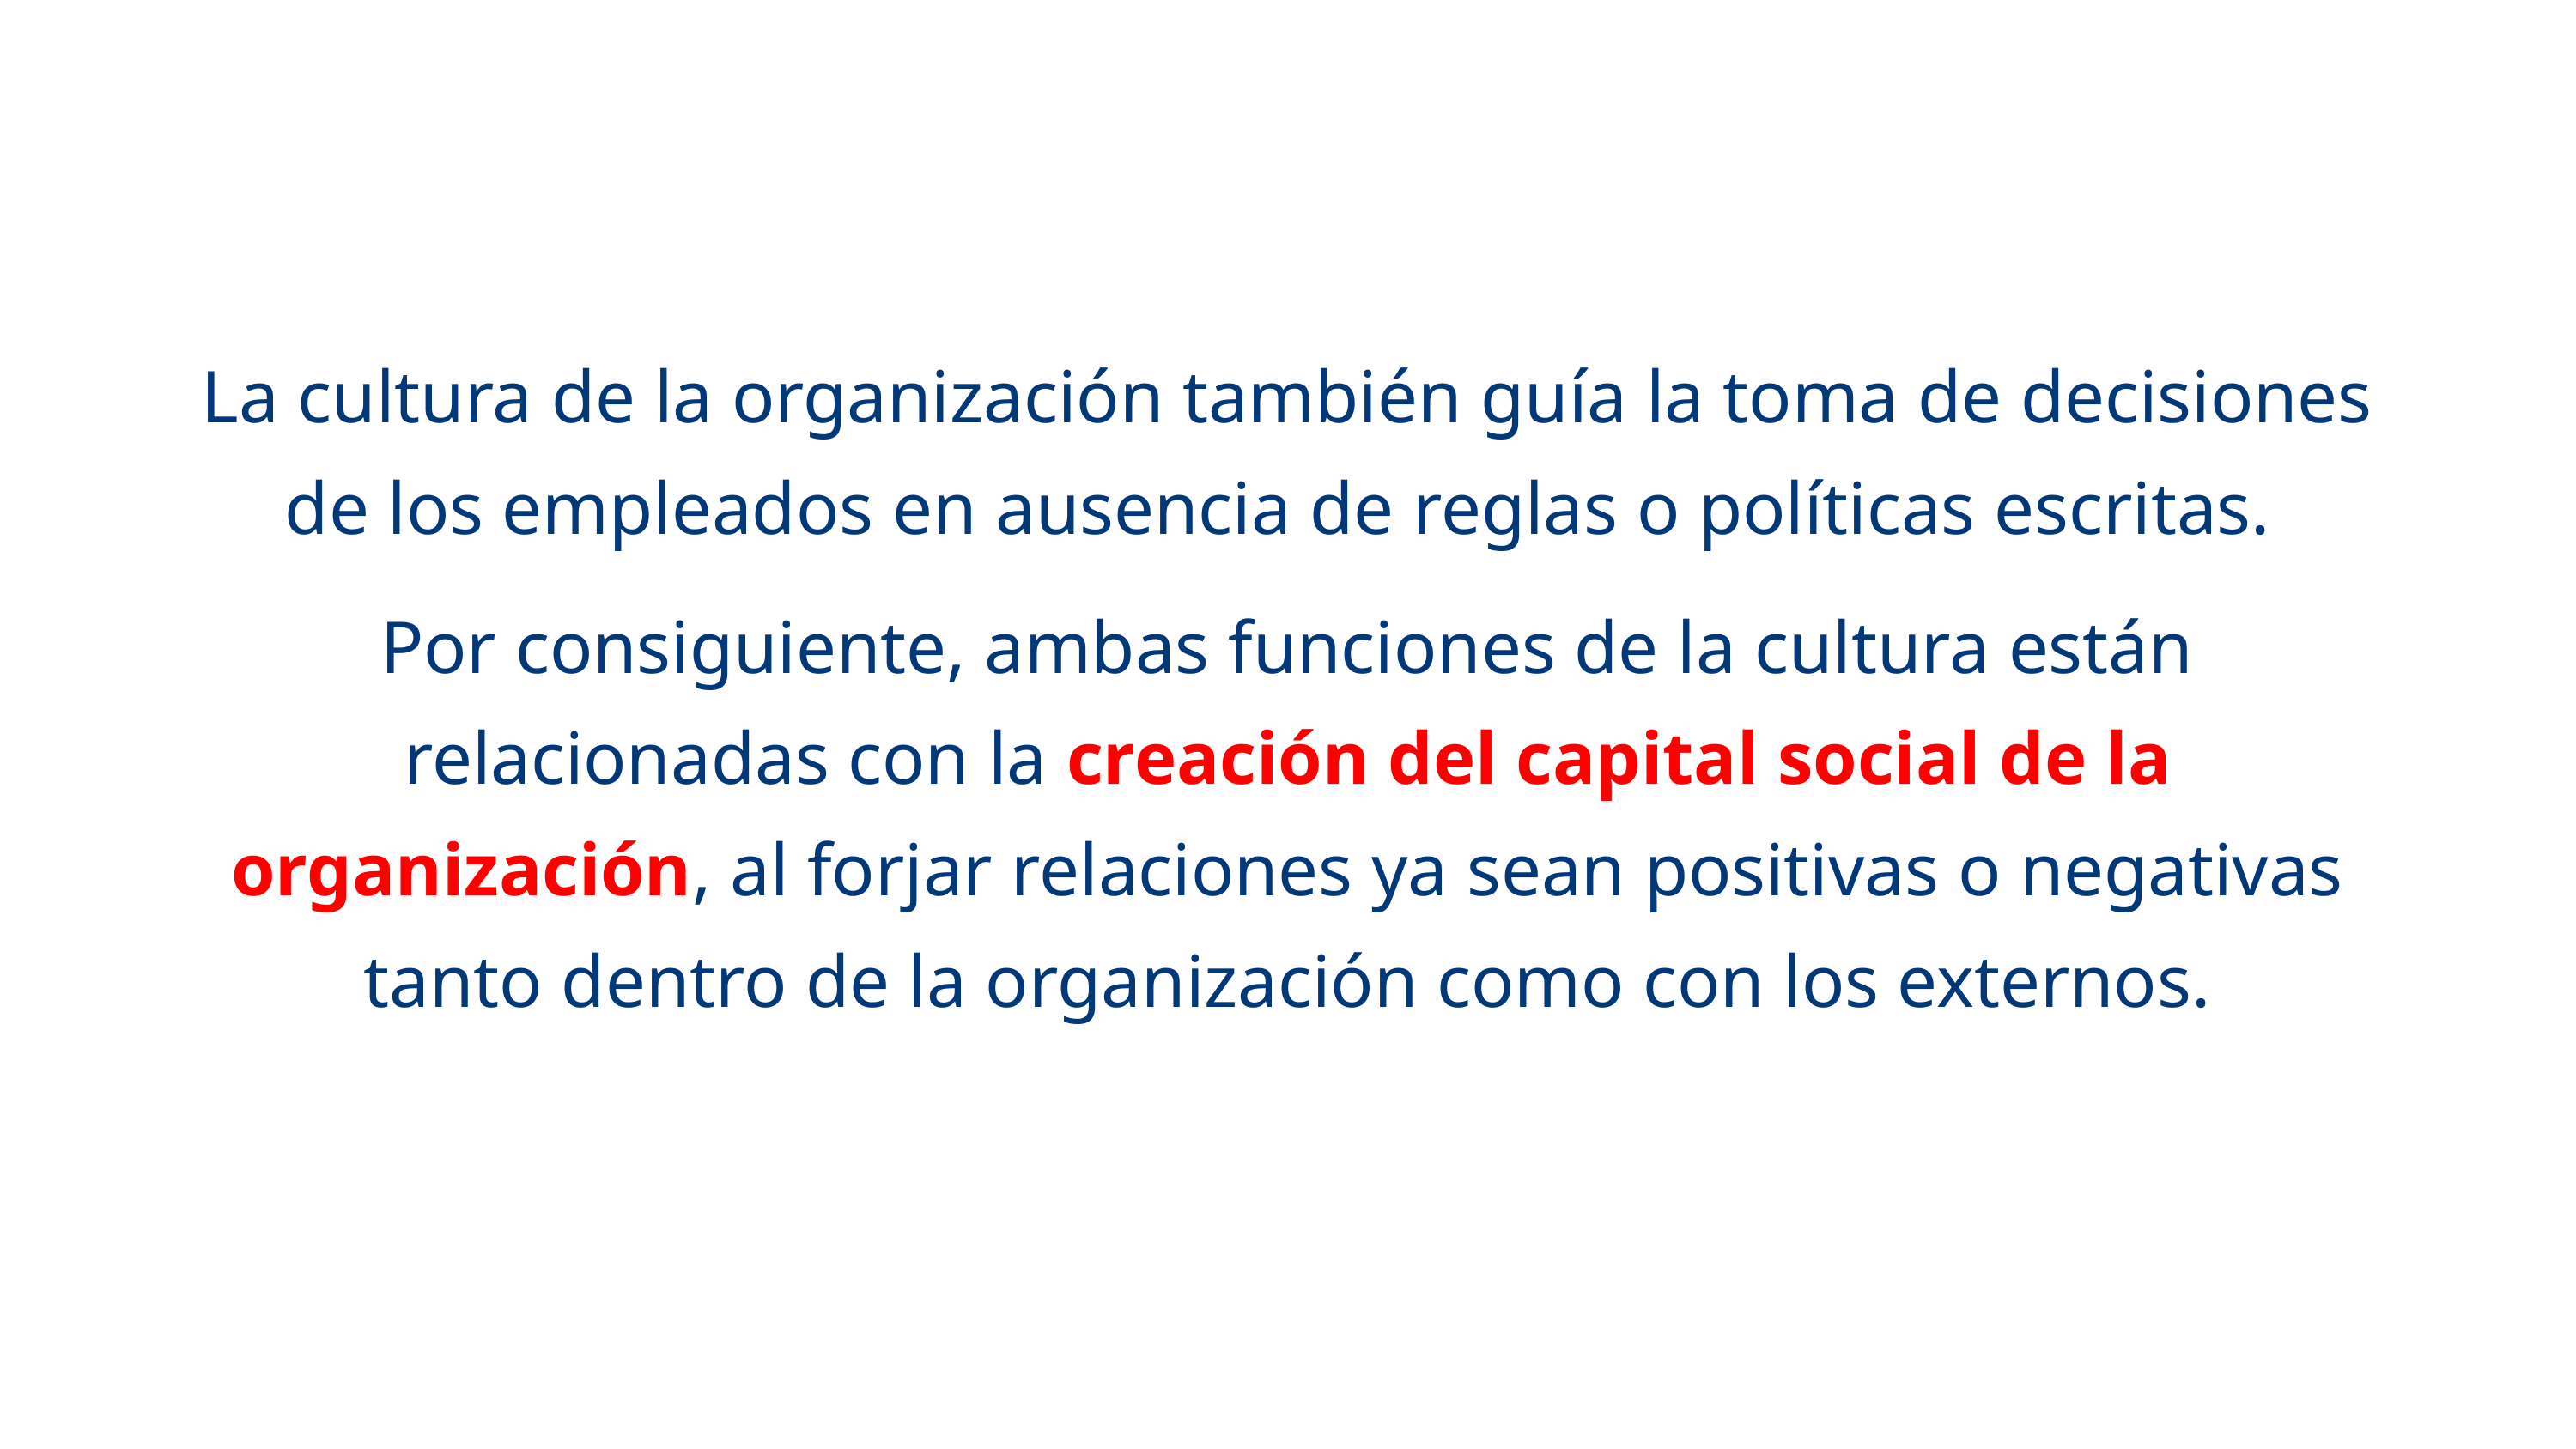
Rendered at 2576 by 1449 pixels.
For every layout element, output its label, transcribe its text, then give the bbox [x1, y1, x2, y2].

list La cultura de la organización también guía la toma de decisiones de los empleados en ausencia de reglas o políticas escritas. Por consiguiente, ambas funciones de la cultura están relacionadas con la creación del capital social de la organización, al forjar relaciones ya sean positivas o negativas tanto dentro de la organización como con los externos. [150, 319, 2426, 1298]
